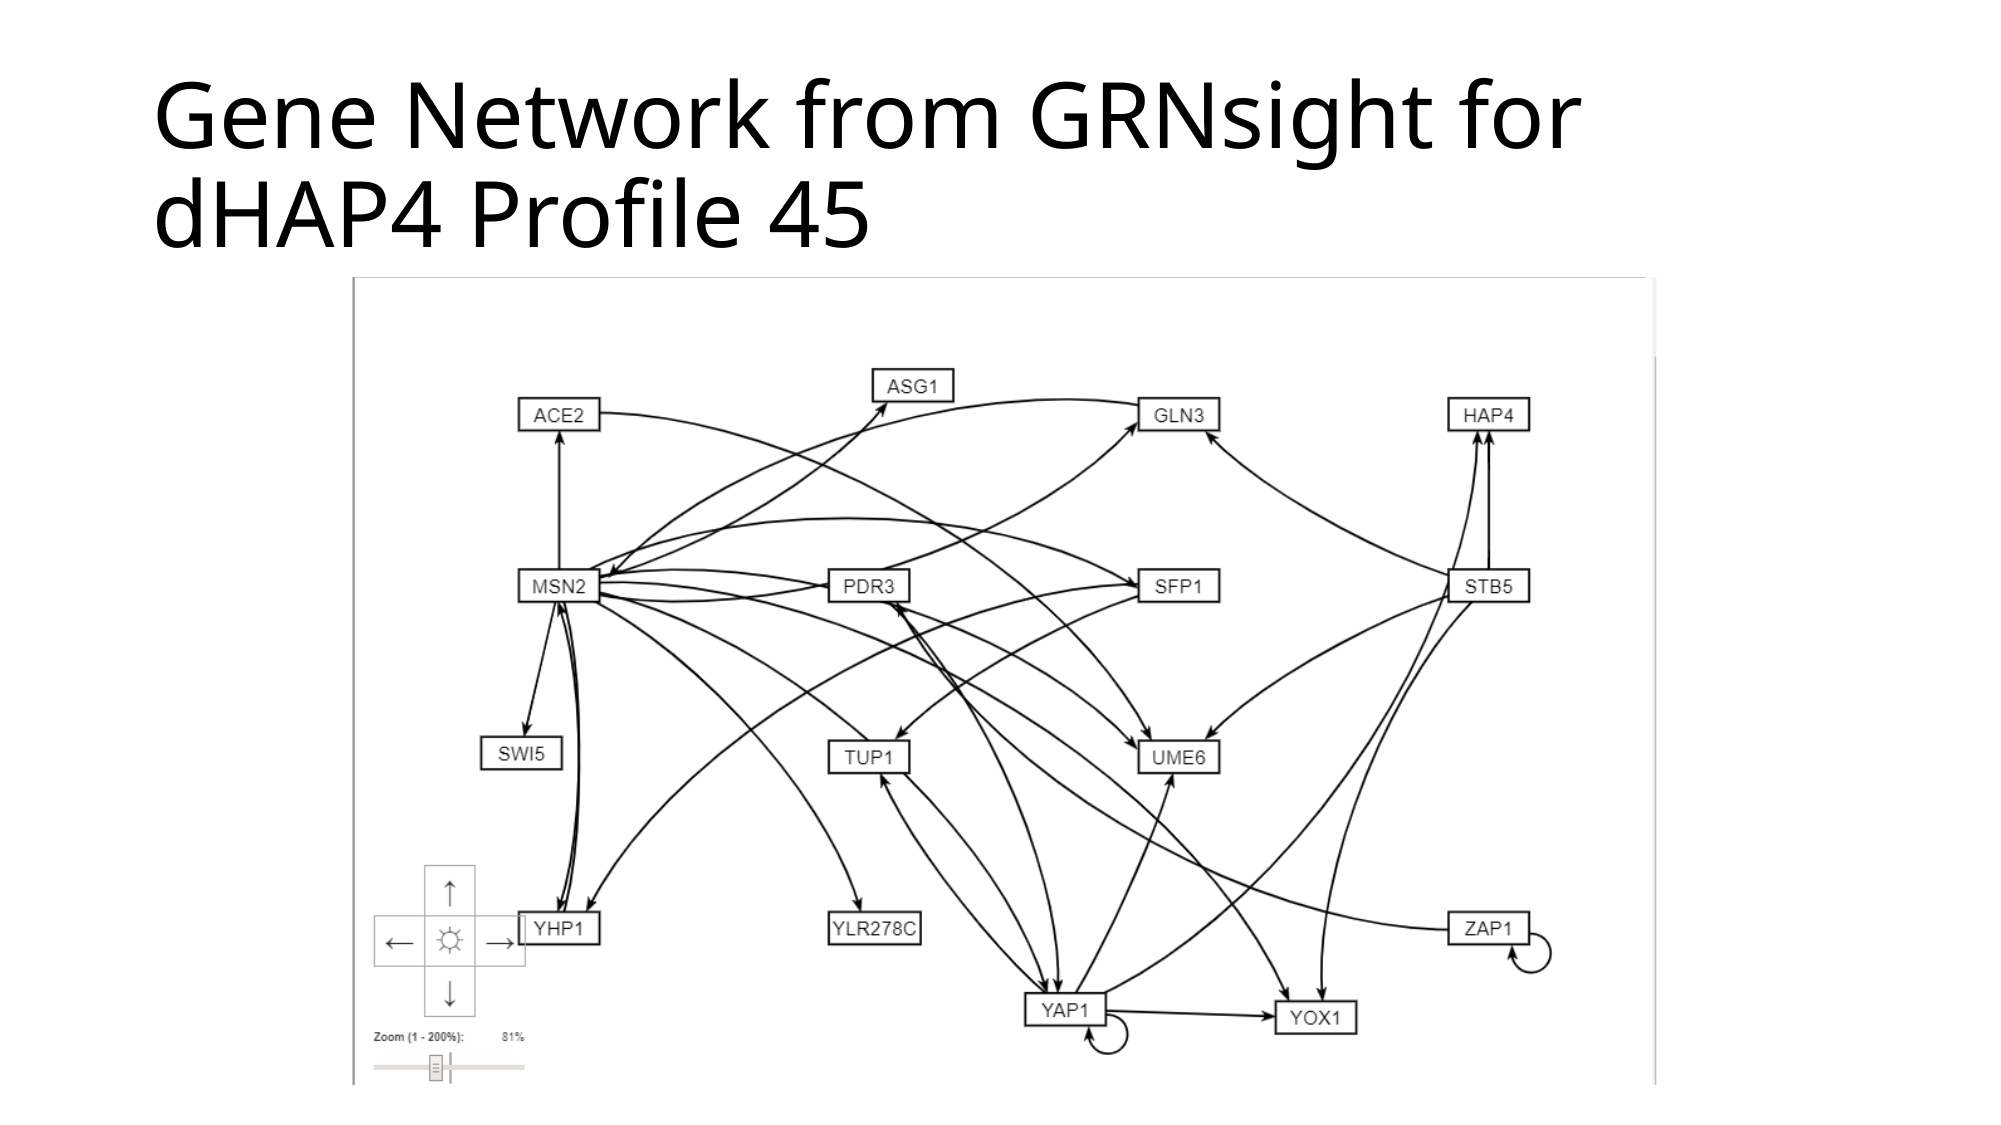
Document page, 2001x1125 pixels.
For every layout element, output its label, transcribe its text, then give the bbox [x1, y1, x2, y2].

title Gene Network from GRNsight for dHAP4 Profile 45 [137, 59, 1863, 278]
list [343, 277, 1657, 1085]
